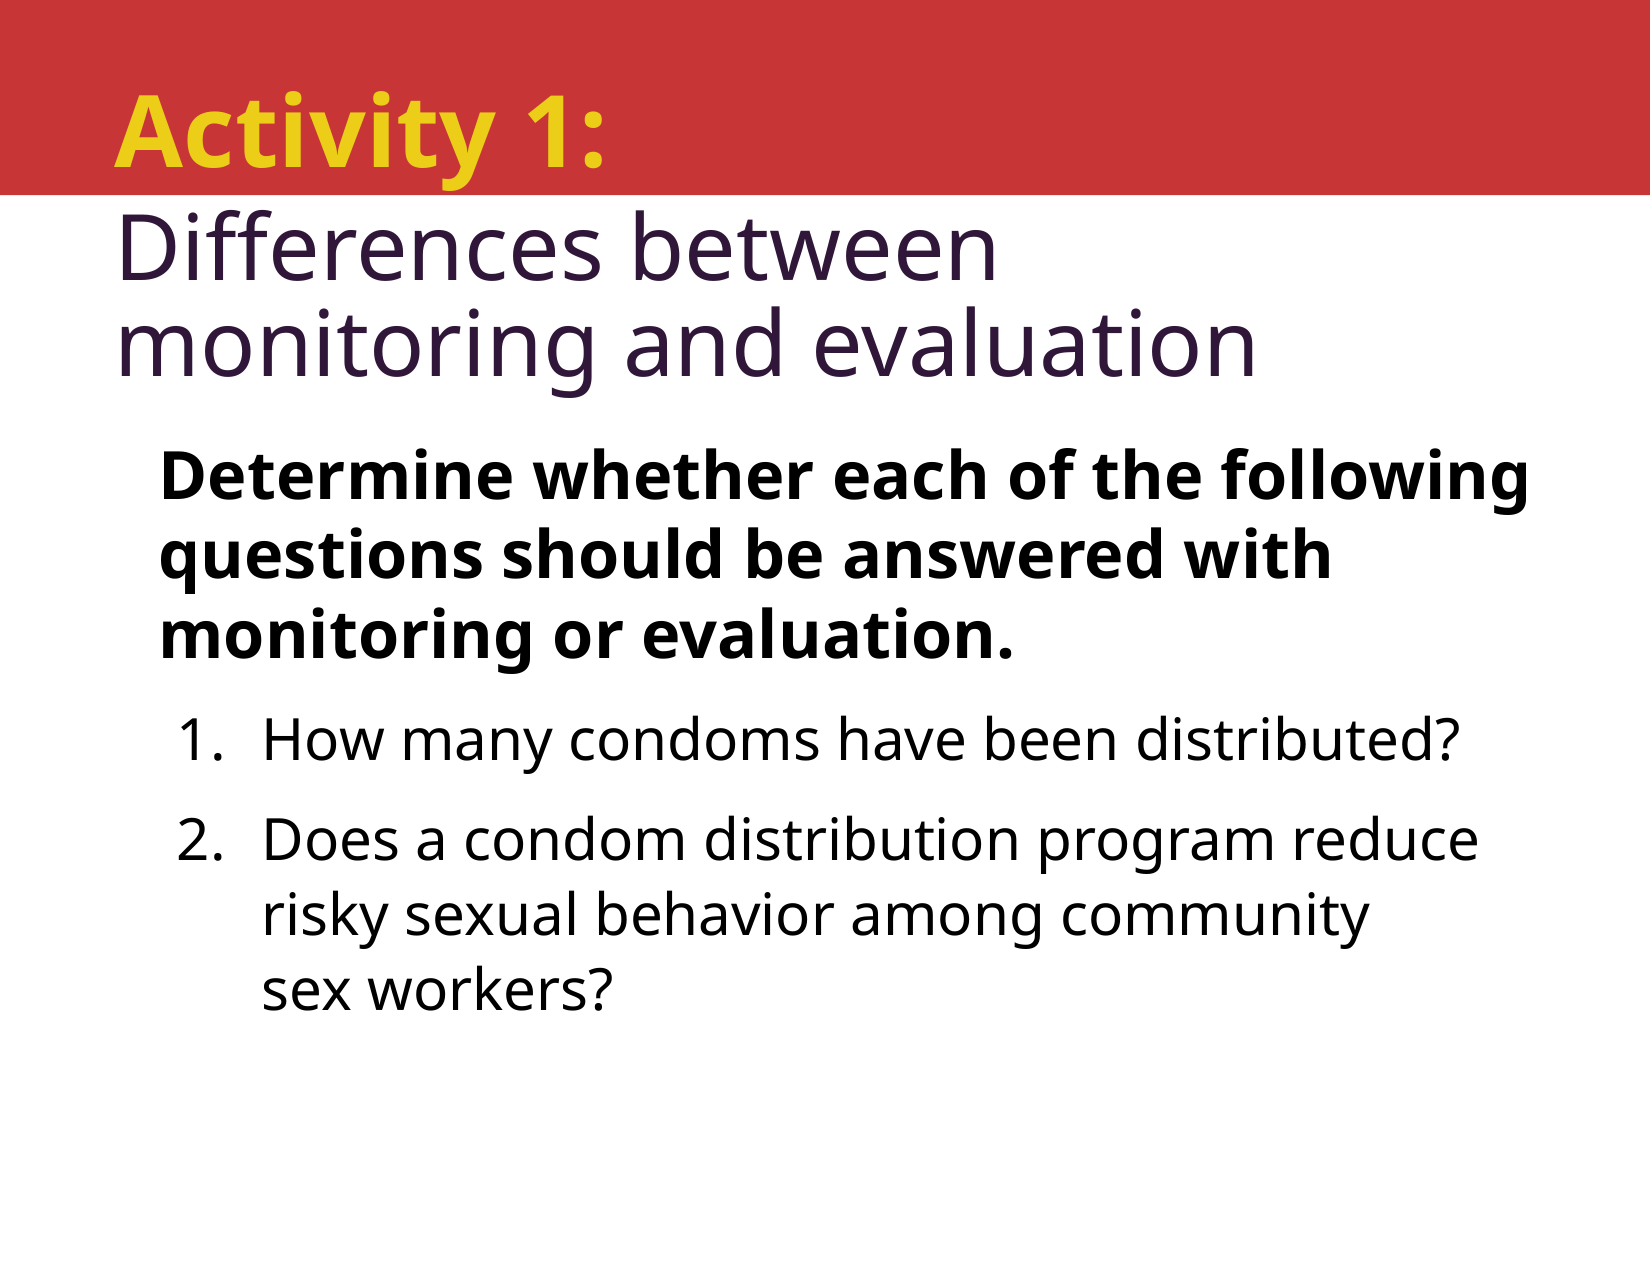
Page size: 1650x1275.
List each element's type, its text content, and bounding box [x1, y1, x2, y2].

list Differences between monitoring and evaluation [100, 195, 1413, 463]
list Determine whether each of the following questions should be answered with monitoring or evaluation. How many condoms have been distributed? Does a condom distribution program reduce risky sexual behavior among community sex workers? [143, 425, 1550, 1176]
title Activity 1: [100, 60, 1524, 248]
